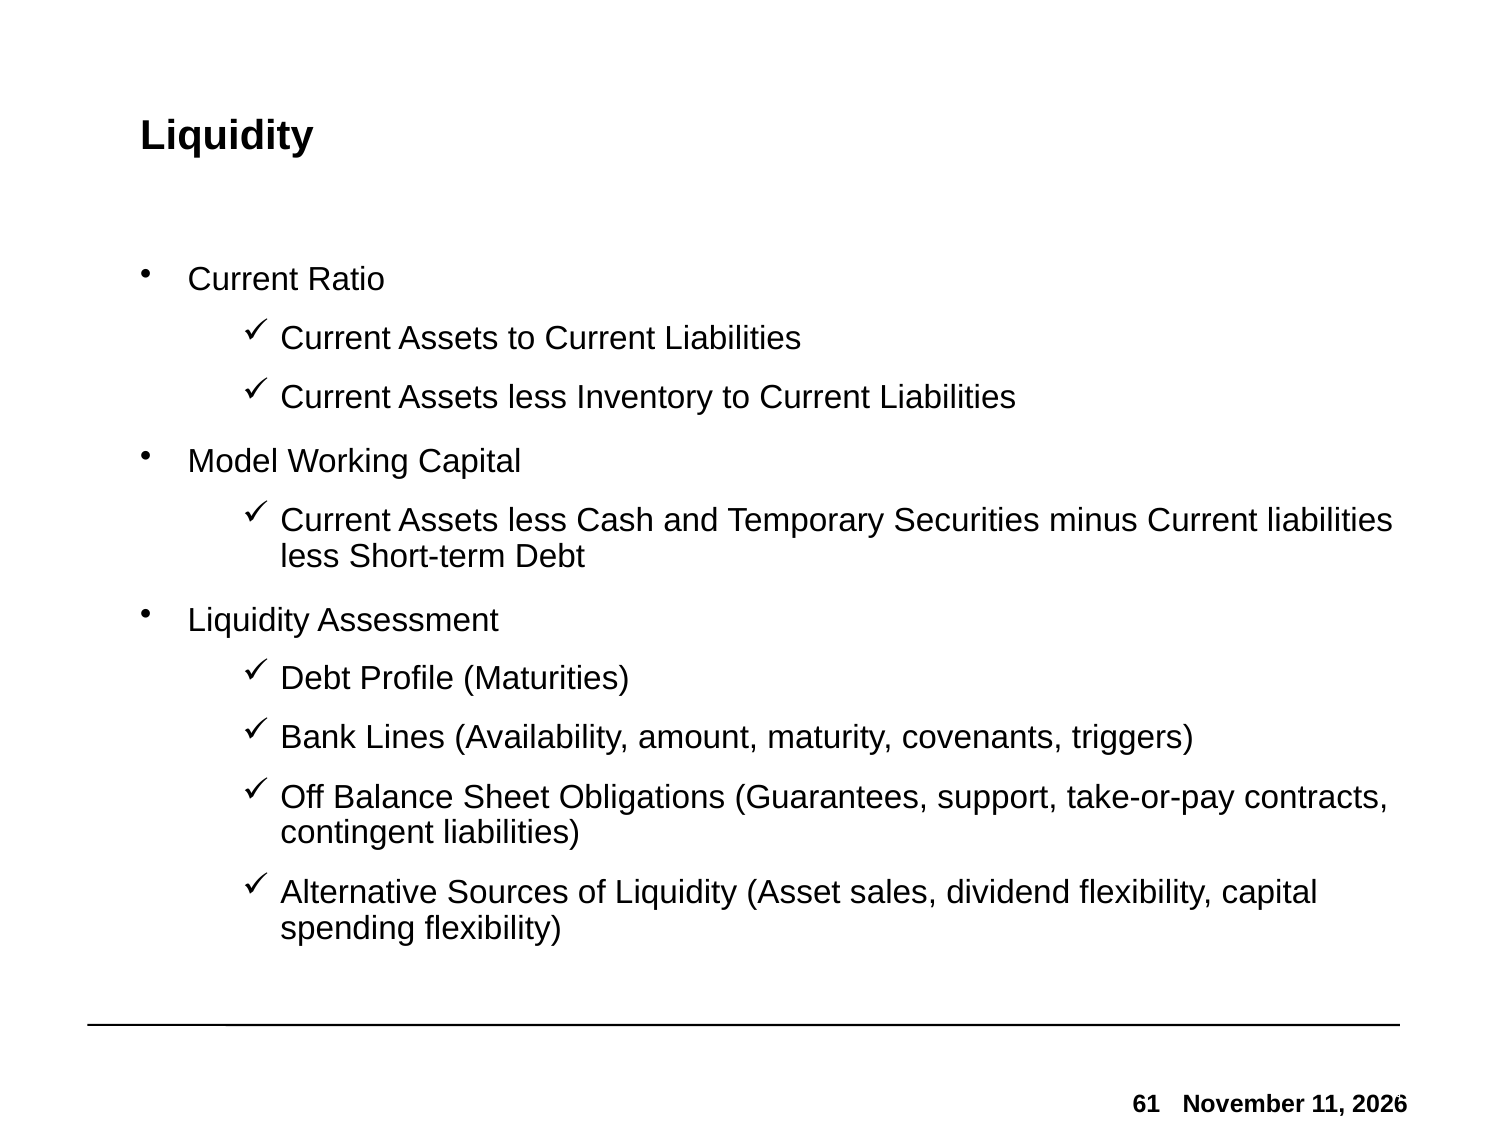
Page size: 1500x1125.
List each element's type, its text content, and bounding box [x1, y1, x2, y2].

title Liquidity [124, 99, 1401, 226]
list Current Ratio Current Assets to Current Liabilities Current Assets less Inventory to Current Liabilities Model Working Capital Current Assets less Cash and Temporary Securities minus Current liabilities less Short-term Debt Liquidity Assessment Debt Profile (Maturities) Bank Lines (Availability, amount, maturity, covenants, triggers) Off Balance Sheet Obligations (Guarantees, support, take-or-pay contracts, contingent liabilities) Alternative Sources of Liquidity (Asset sales, dividend flexibility, capital spending flexibility) [124, 249, 1426, 1013]
